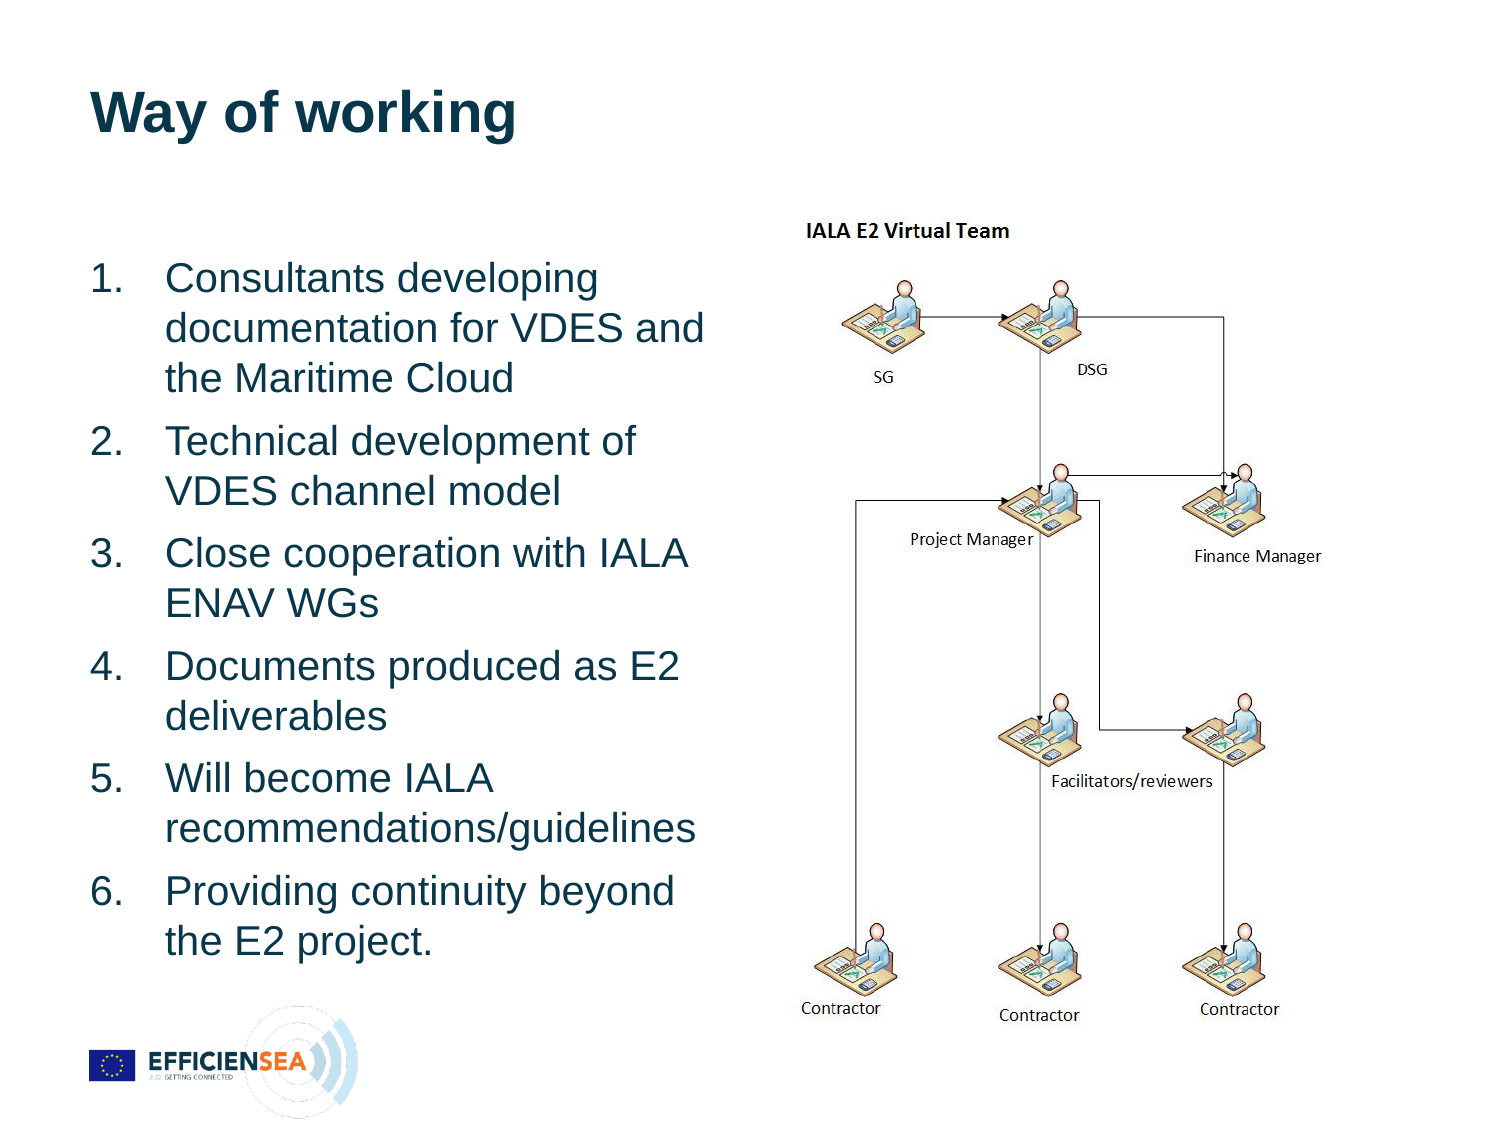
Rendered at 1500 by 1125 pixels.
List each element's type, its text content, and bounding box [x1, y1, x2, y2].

picture [790, 207, 1331, 1036]
picture [88, 1002, 386, 1122]
title Way of working [75, 45, 1425, 173]
text_box Consultants developing documentation for VDES and the Maritime Cloud Technical development of VDES channel model Close cooperation with IALA ENAV WGs Documents produced as E2 deliverables Will become IALA recommendations/guidelines Providing continuity beyond the E2 project. [74, 243, 727, 972]
